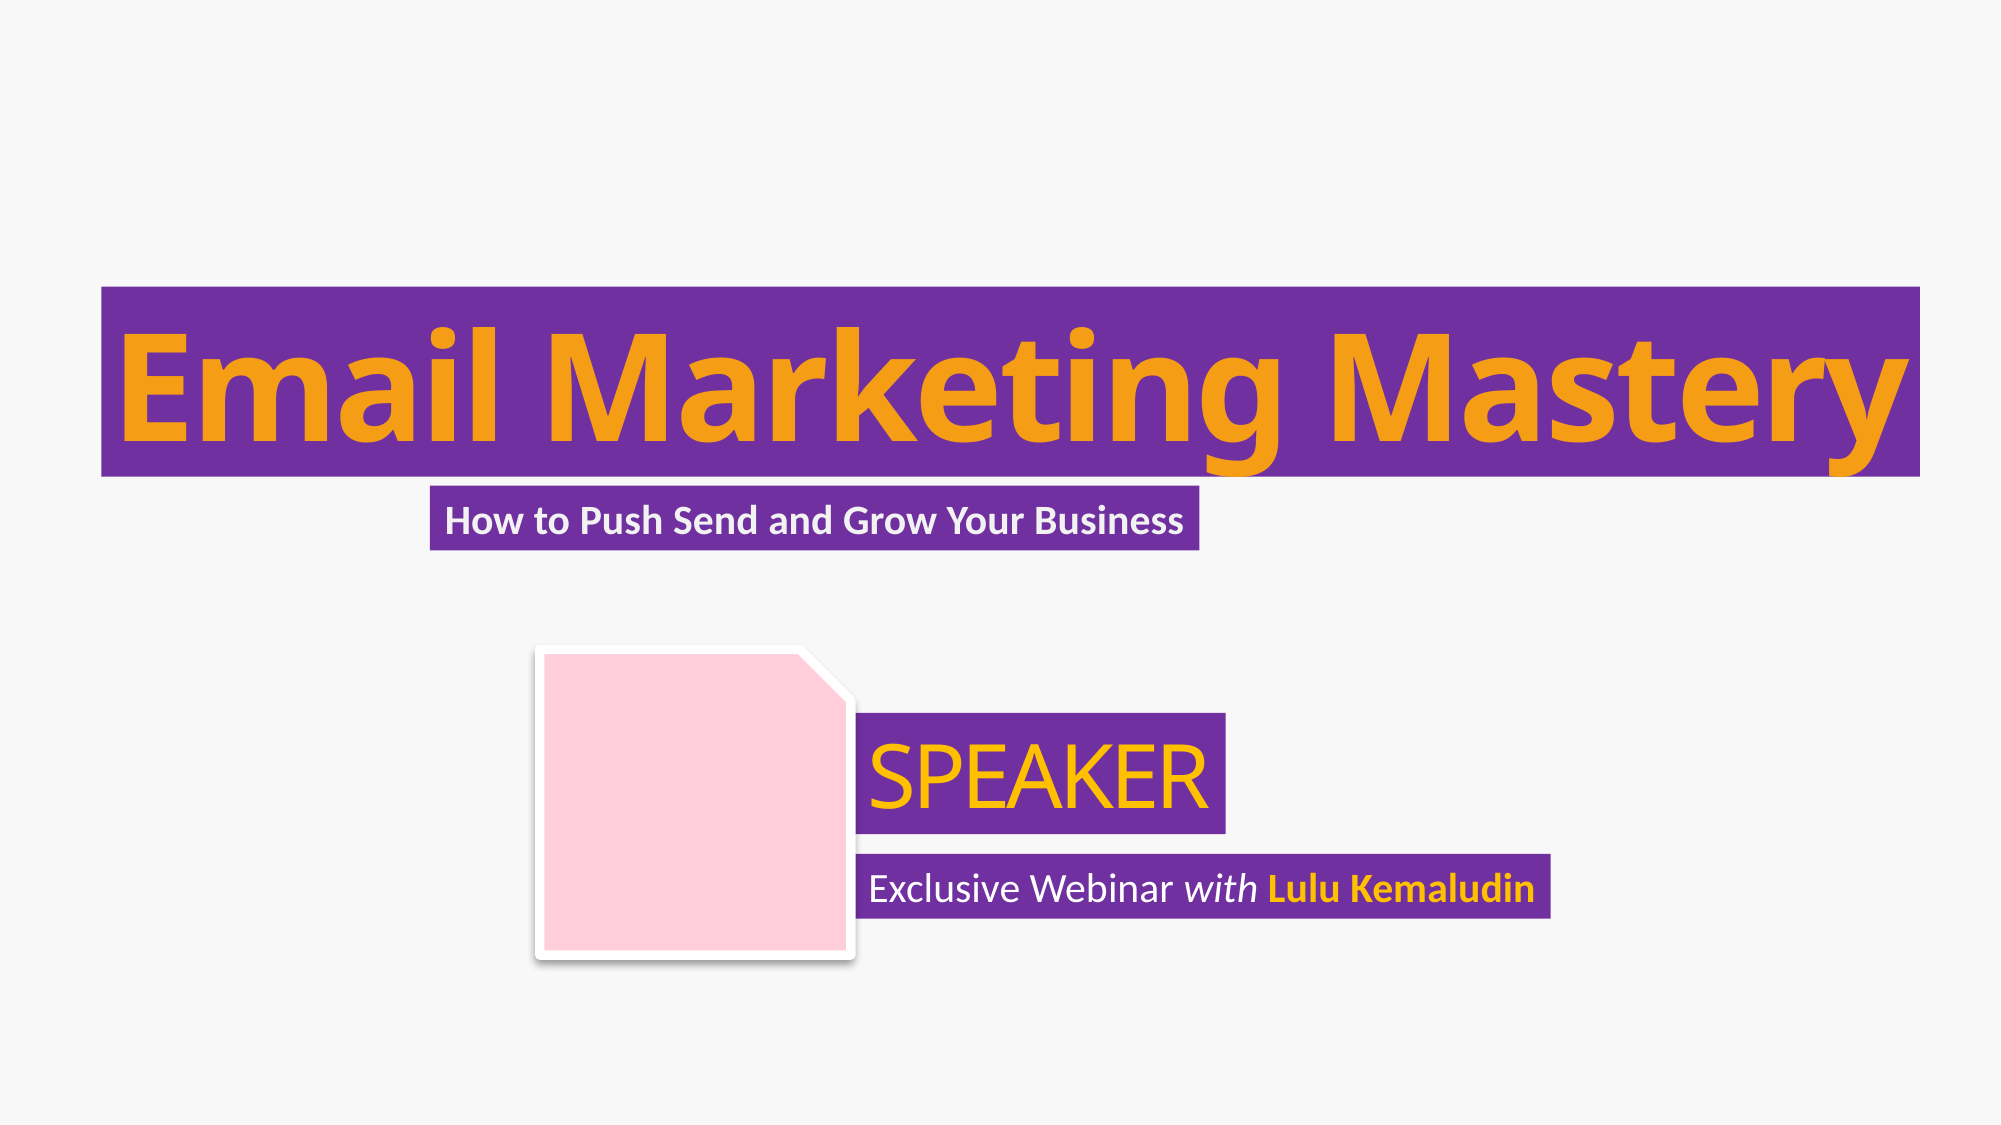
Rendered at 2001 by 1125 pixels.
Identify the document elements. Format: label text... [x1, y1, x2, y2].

text_box How to Push Send and Grow Your Business [429, 485, 1200, 551]
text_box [524, 649, 851, 956]
text_box Exclusive Webinar with Lulu Kemaludin [860, 853, 1551, 919]
text_box SPEAKER [860, 712, 1226, 835]
text_box Email Marketing Mastery [101, 286, 1920, 477]
